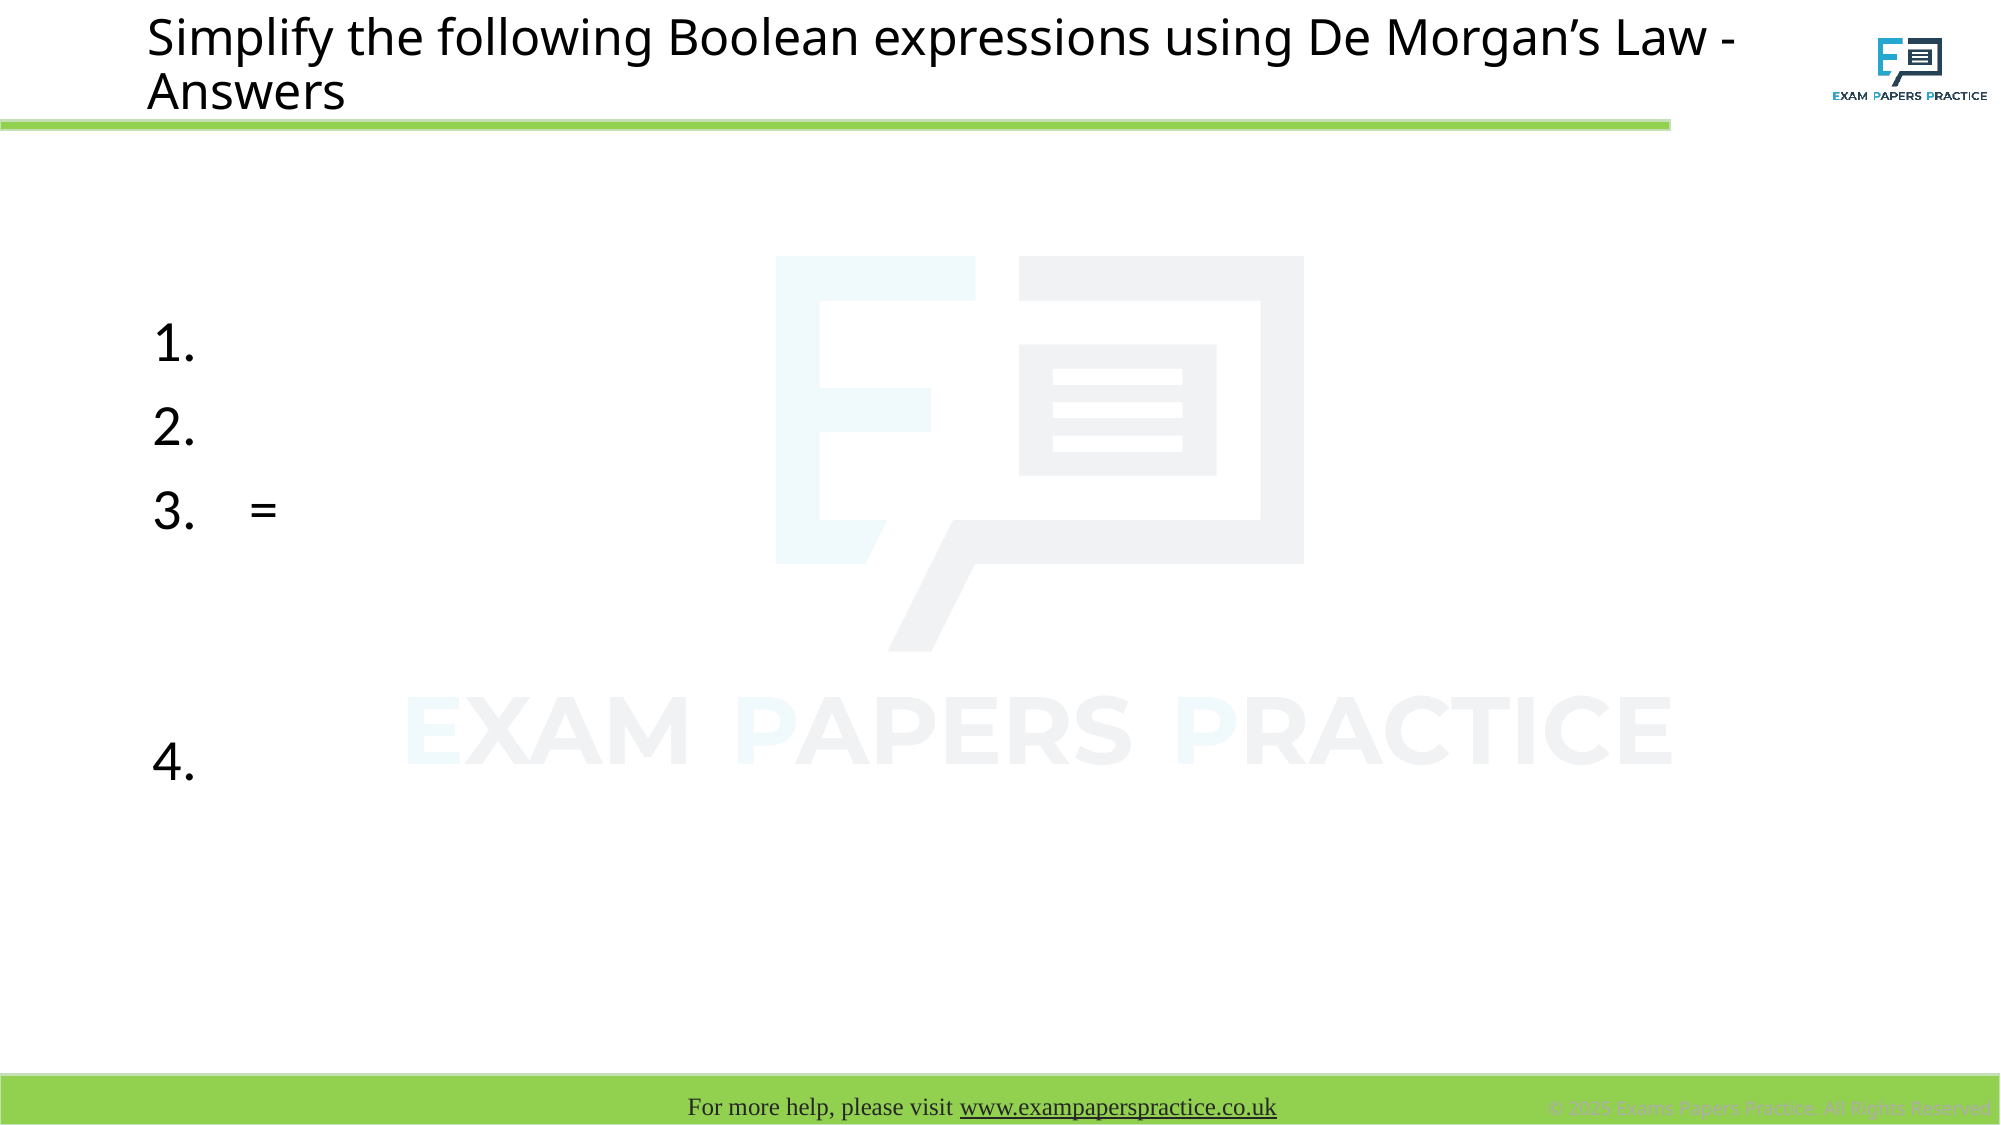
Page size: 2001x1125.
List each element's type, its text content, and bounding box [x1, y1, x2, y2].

title Simplify the following Boolean expressions using De Morgan’s Law - Answers [132, 11, 1858, 121]
